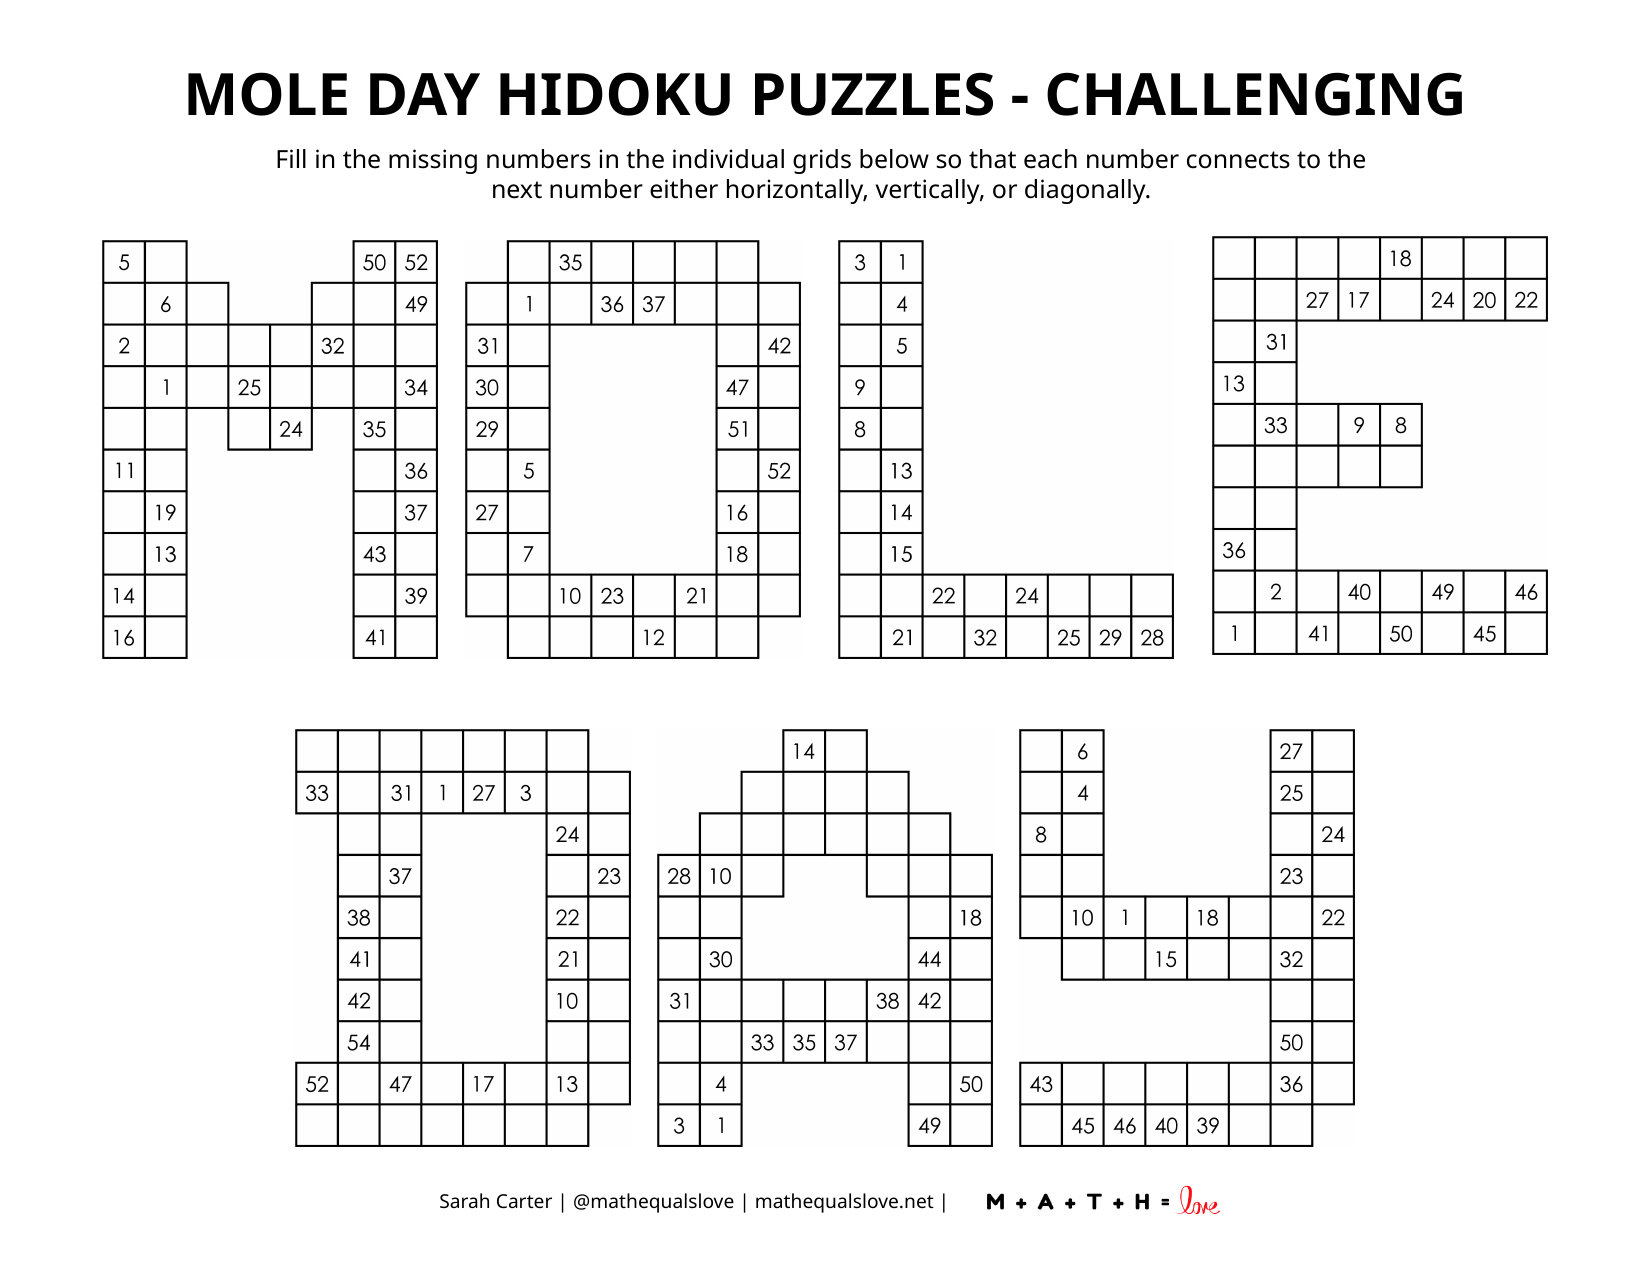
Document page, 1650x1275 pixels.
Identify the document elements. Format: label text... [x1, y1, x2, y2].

picture [837, 238, 1176, 660]
text_box Fill in the missing numbers in the individual grids below so that each number connects to the next number either horizontally, vertically, or diagonally. [0, 135, 1650, 211]
text_box Sarah Carter | @mathequalslove | mathequalslove.net | [424, 1182, 1259, 1220]
picture [655, 727, 994, 1149]
picture [1210, 235, 1549, 657]
picture [464, 238, 802, 660]
text_box MOLE DAY HIDOKU PUZZLES - CHALLENGING [76, 50, 1574, 135]
picture [1018, 727, 1357, 1149]
picture [101, 238, 440, 660]
picture [293, 727, 632, 1149]
picture [978, 1183, 1226, 1218]
